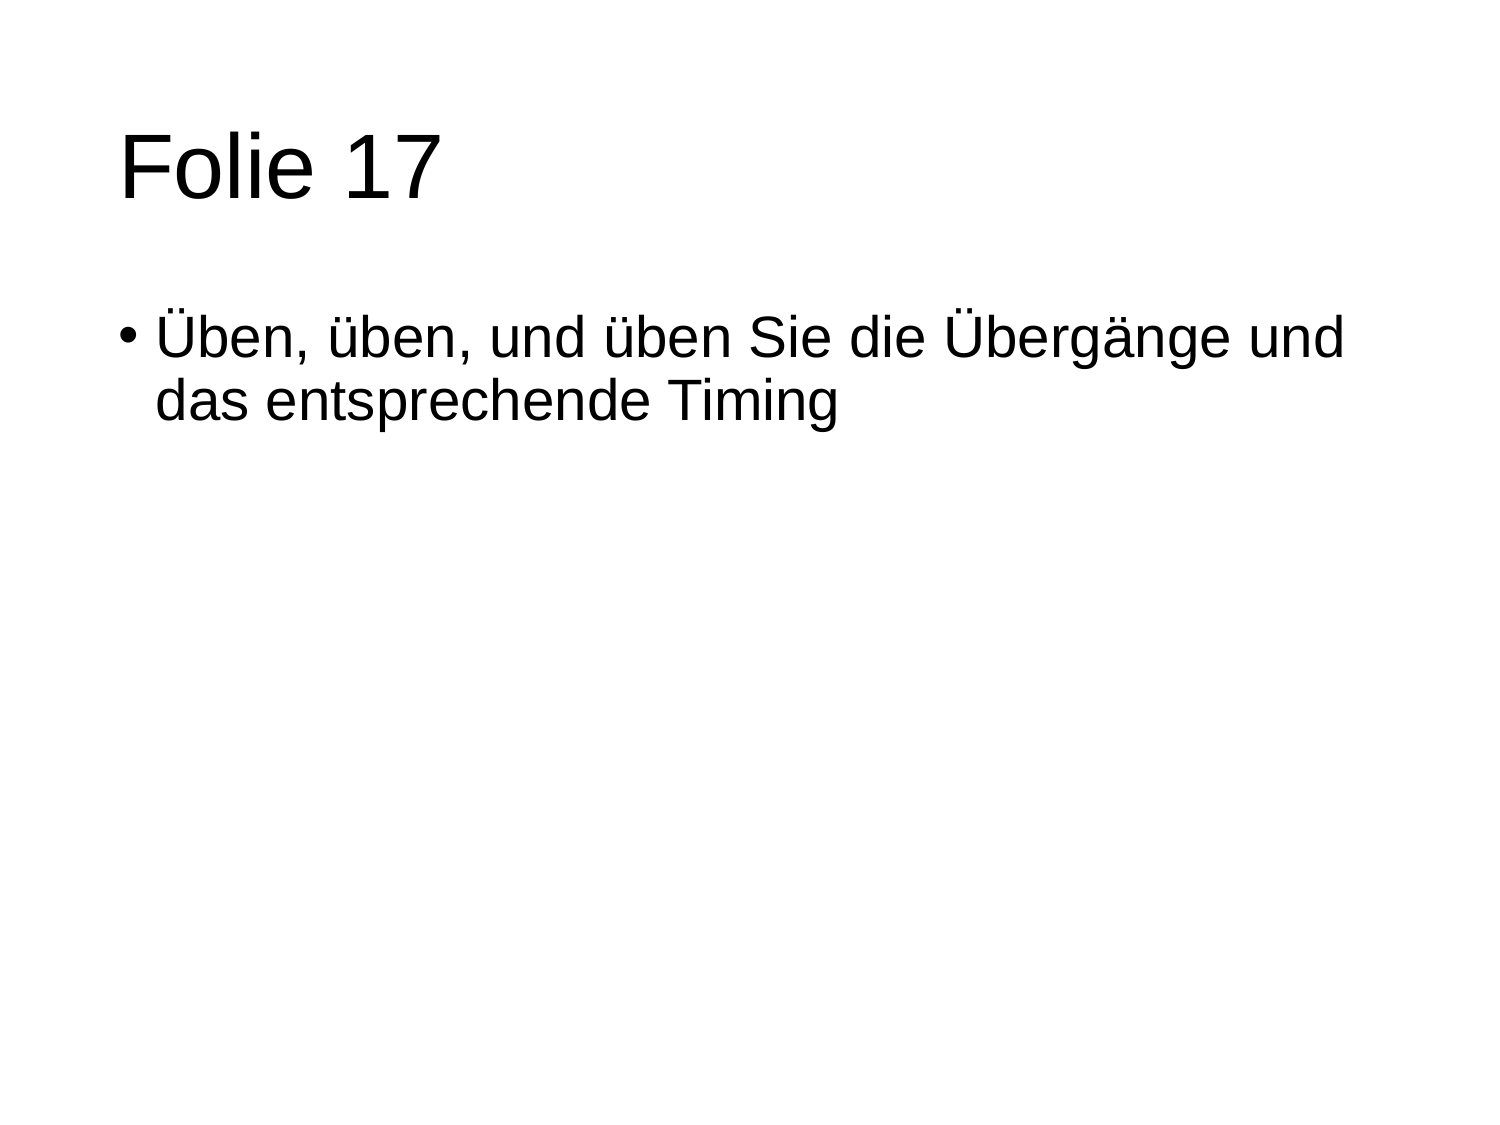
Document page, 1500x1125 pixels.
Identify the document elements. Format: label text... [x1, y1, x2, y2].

title Folie 17 [103, 59, 1397, 278]
list Üben, üben, und üben Sie die Übergänge und das entsprechende Timing [103, 299, 1397, 1014]
